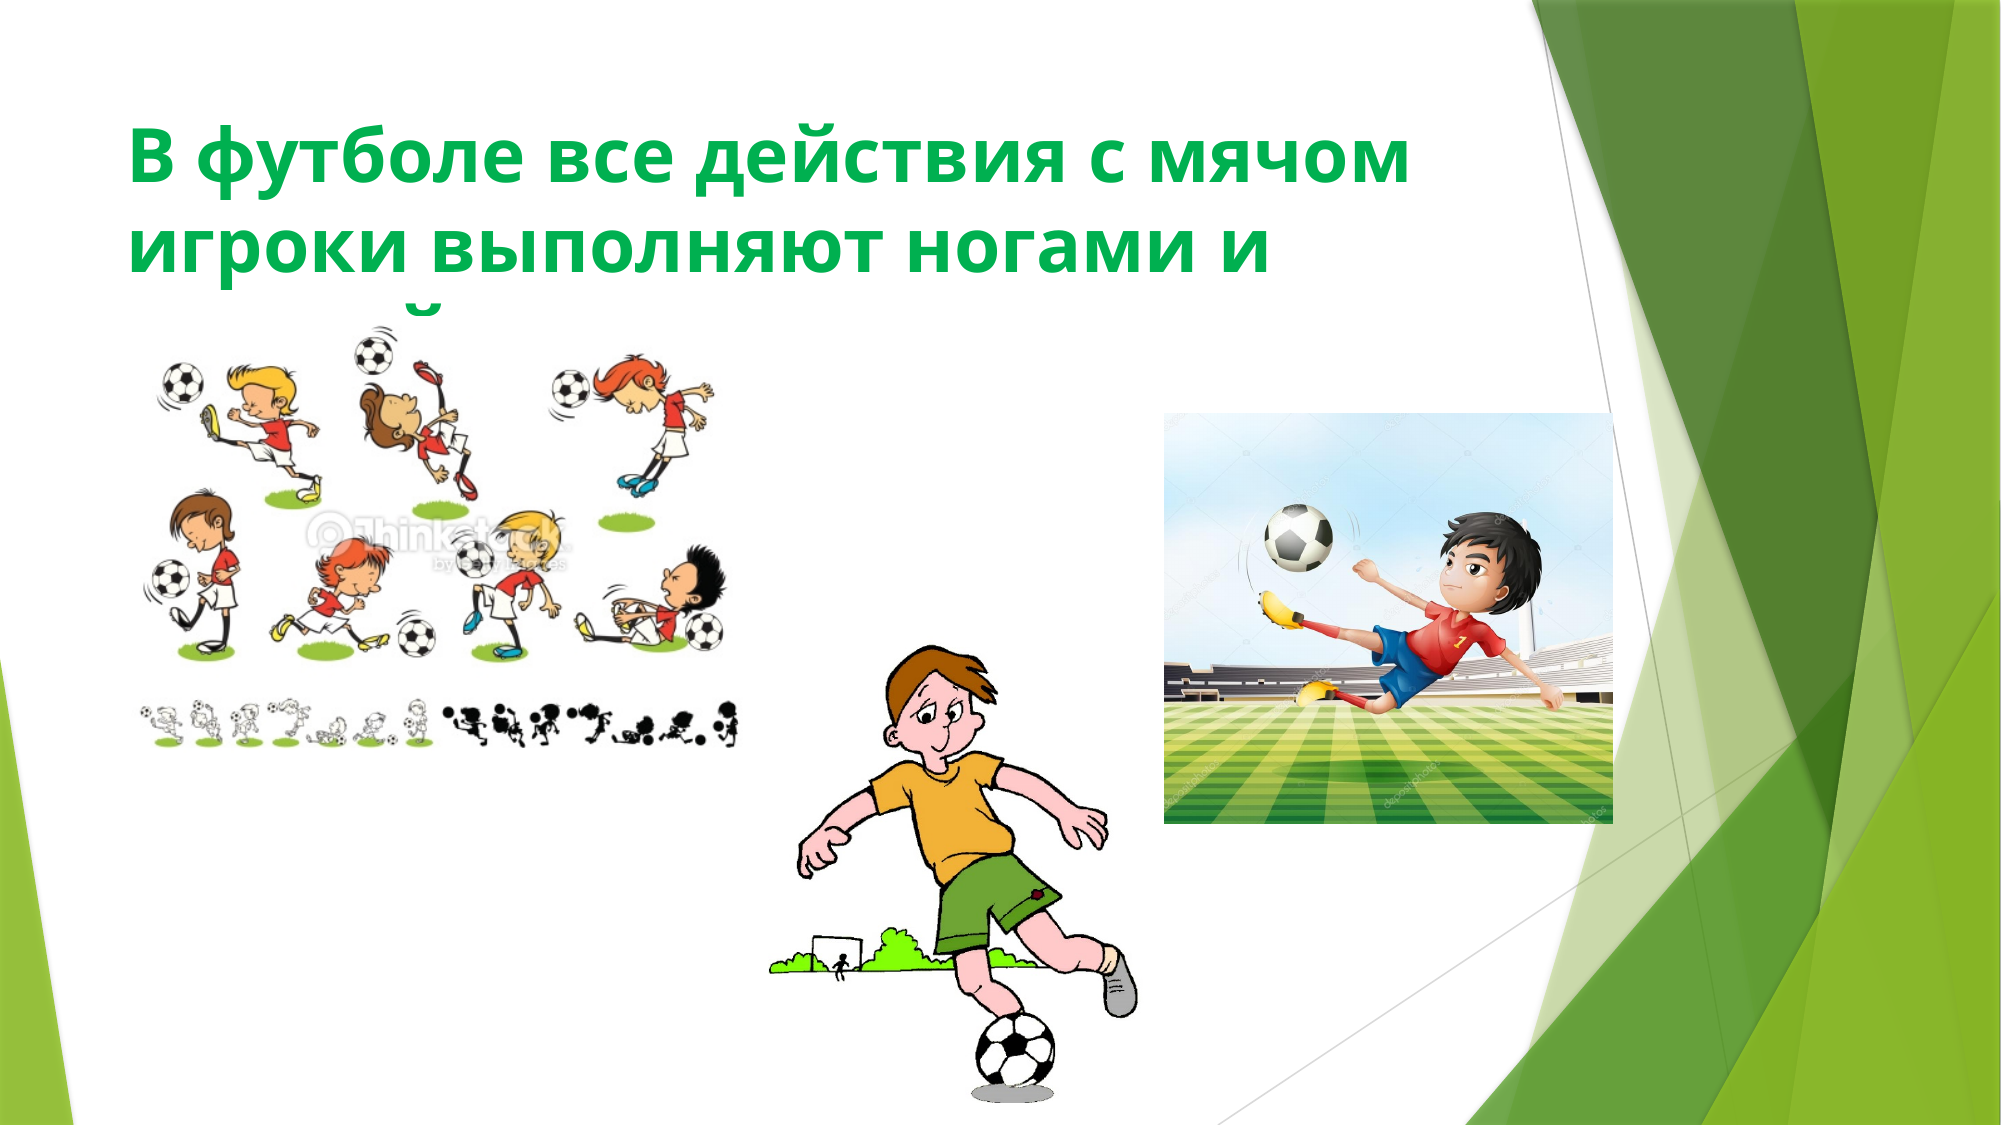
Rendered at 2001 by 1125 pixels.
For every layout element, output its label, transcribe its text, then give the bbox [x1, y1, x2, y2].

title В футболе все действия с мячом игроки выполняют ногами и головой [111, 99, 1522, 317]
picture [1163, 413, 1613, 825]
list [131, 316, 749, 753]
picture [768, 636, 1144, 1104]
